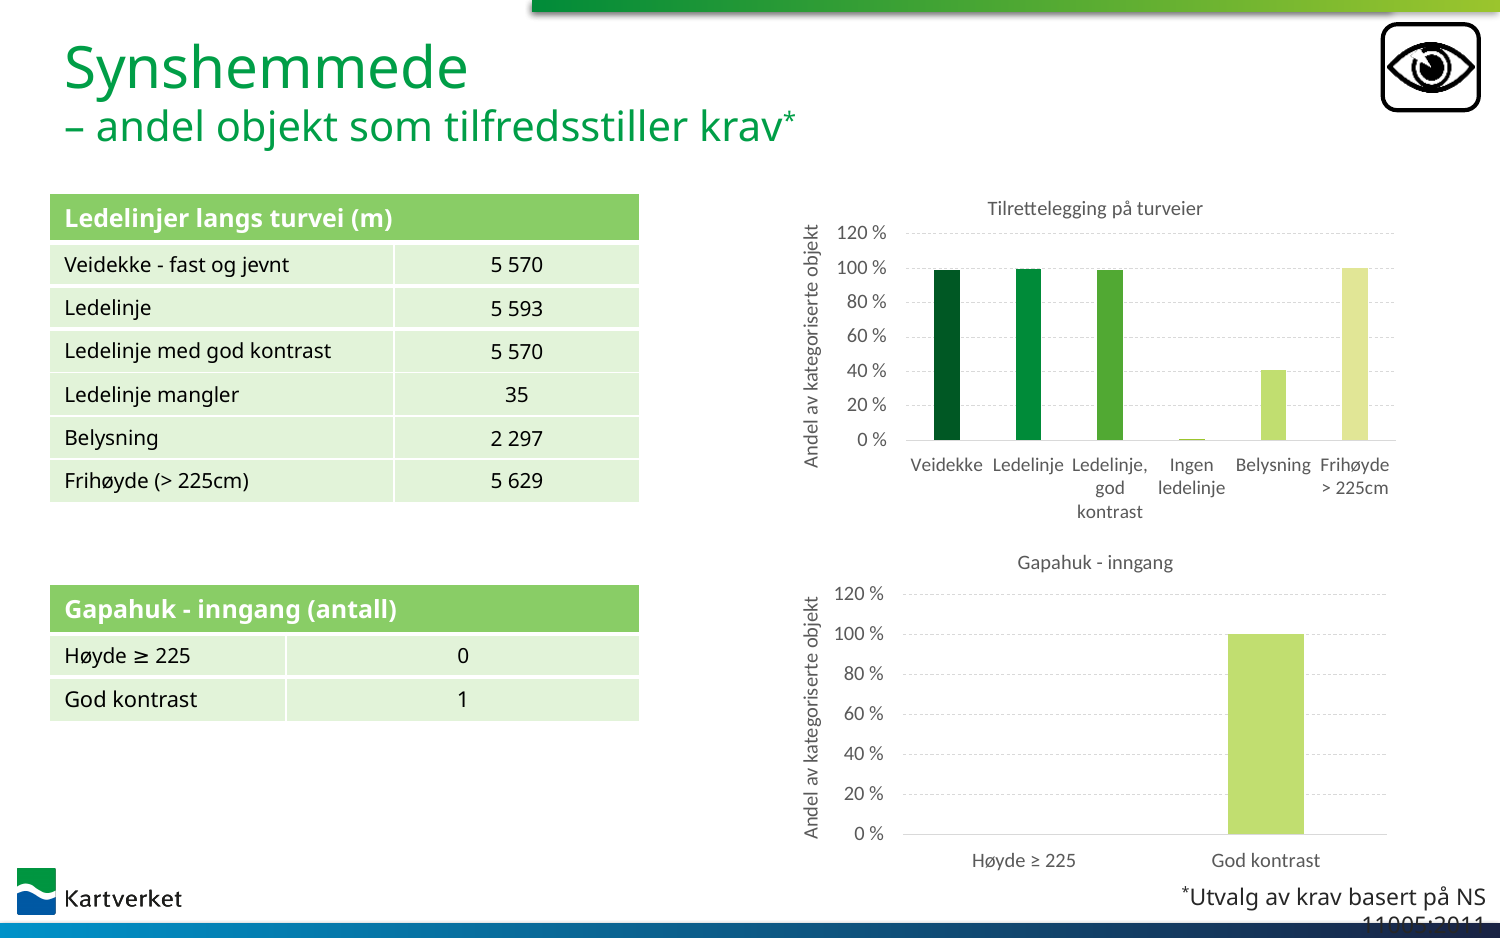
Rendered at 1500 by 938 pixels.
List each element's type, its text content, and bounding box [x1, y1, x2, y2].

table_header Ledelinjer langs turvei (m) [50, 194, 639, 240]
table_cell Ledelinje [50, 288, 393, 327]
table_cell Ledelinje mangler [50, 373, 393, 415]
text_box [1382, 24, 1480, 111]
table_header Gapahuk - inngang (antall) [50, 585, 639, 632]
table_cell 5 570 [395, 245, 639, 284]
table_cell 5 593 [395, 288, 639, 327]
table_cell 5 629 [395, 460, 639, 502]
table_cell Ledelinje med god kontrast [50, 331, 393, 372]
table_cell God kontrast [50, 679, 285, 721]
picture [791, 187, 1400, 526]
table_cell Frihøyde (> 225cm) [50, 460, 393, 502]
table_cell Høyde ≥ 225 [50, 636, 285, 675]
table_cell 1 [287, 679, 639, 721]
table_cell Belysning [50, 417, 393, 458]
picture [791, 541, 1400, 880]
table_cell 35 [395, 373, 639, 415]
text_box Synshemmede – andel objekt som tilfredsstiller krav* [49, 24, 1431, 158]
text_box *Utvalg av krav basert på NS 11005:2011 [1068, 873, 1500, 938]
table_cell Veidekke - fast og jevnt [50, 245, 393, 284]
table_cell 2 297 [395, 417, 639, 458]
table_cell 0 [287, 636, 639, 675]
table_cell 5 570 [395, 331, 639, 372]
